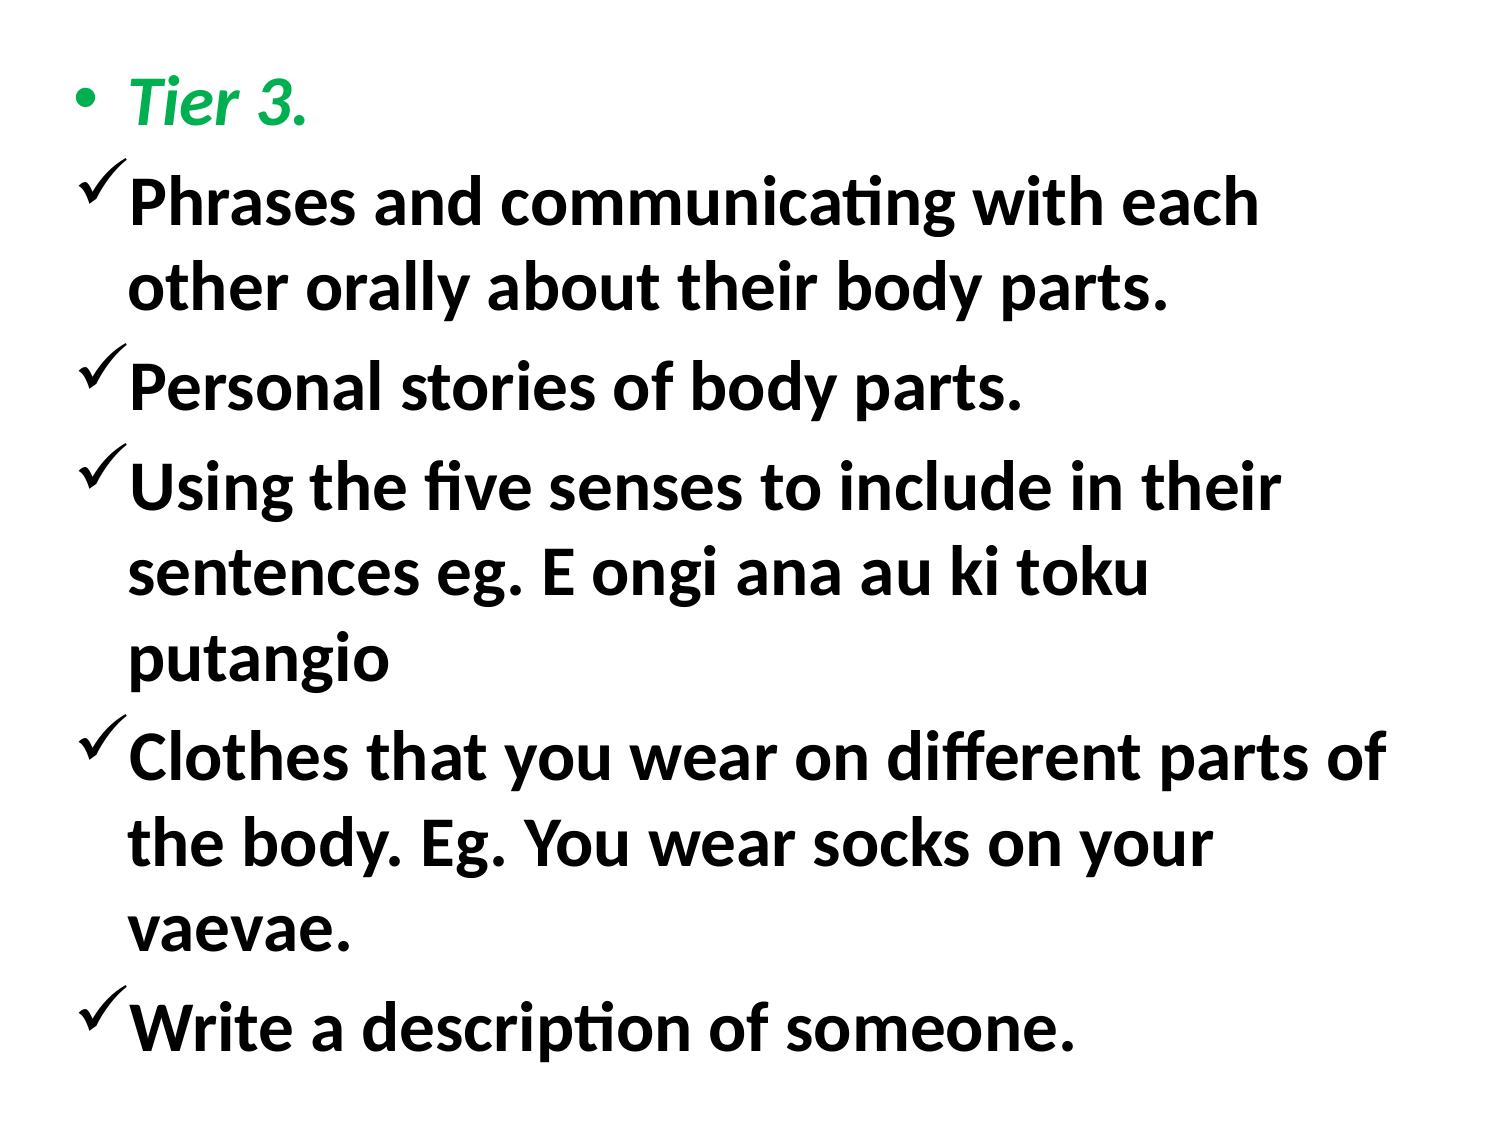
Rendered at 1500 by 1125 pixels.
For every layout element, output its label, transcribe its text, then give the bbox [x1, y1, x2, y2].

list Tier 3. Phrases and communicating with each other orally about their body parts. Personal stories of body parts. Using the five senses to include in their sentences eg. E ongi ana au ki toku putangio Clothes that you wear on different parts of the body. Eg. You wear socks on your vaevae. Write a description of someone. [58, 46, 1425, 1079]
